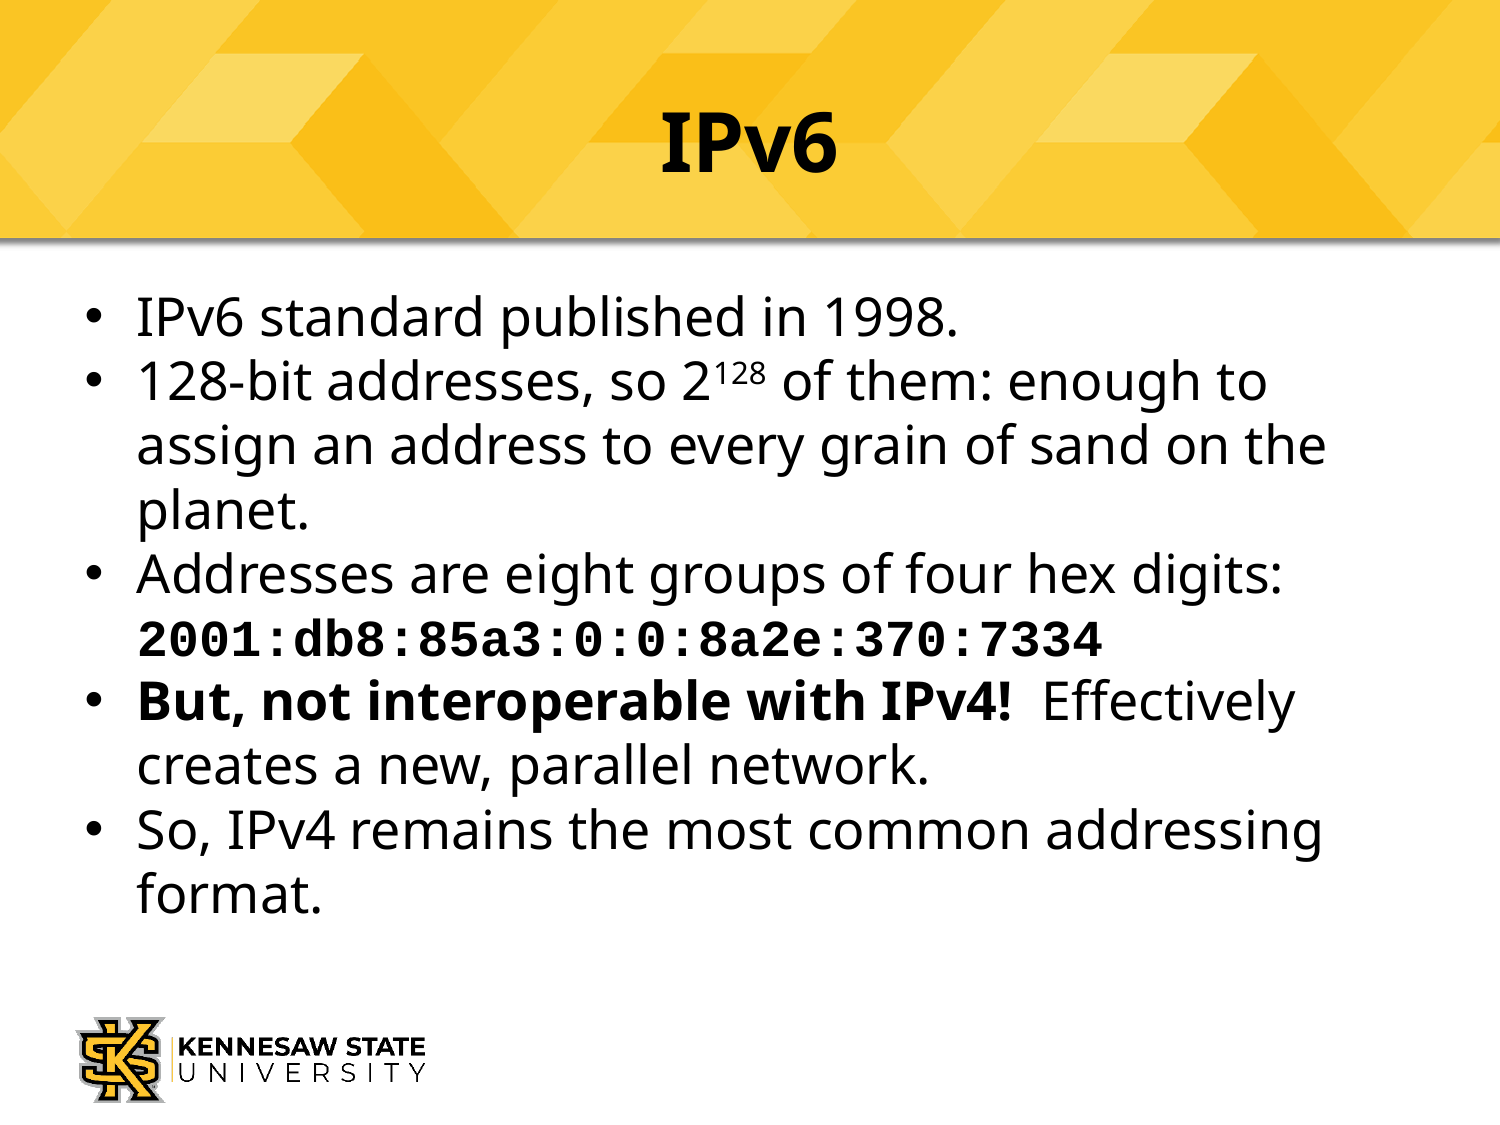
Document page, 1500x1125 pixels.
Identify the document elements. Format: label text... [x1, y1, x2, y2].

title IPv6 [75, 45, 1425, 233]
list IPv6 standard published in 1998. 128-bit addresses, so 2128 of them: enough to assign an address to every grain of sand on the planet. Addresses are eight groups of four hex digits: 2001:db8:85a3:0:0:8a2e:370:7334 But, not interoperable with IPv4! Effectively creates a new, parallel network. So, IPv4 remains the most common addressing format. [69, 275, 1447, 939]
picture [75, 1017, 425, 1103]
picture [0, 0, 1500, 251]
